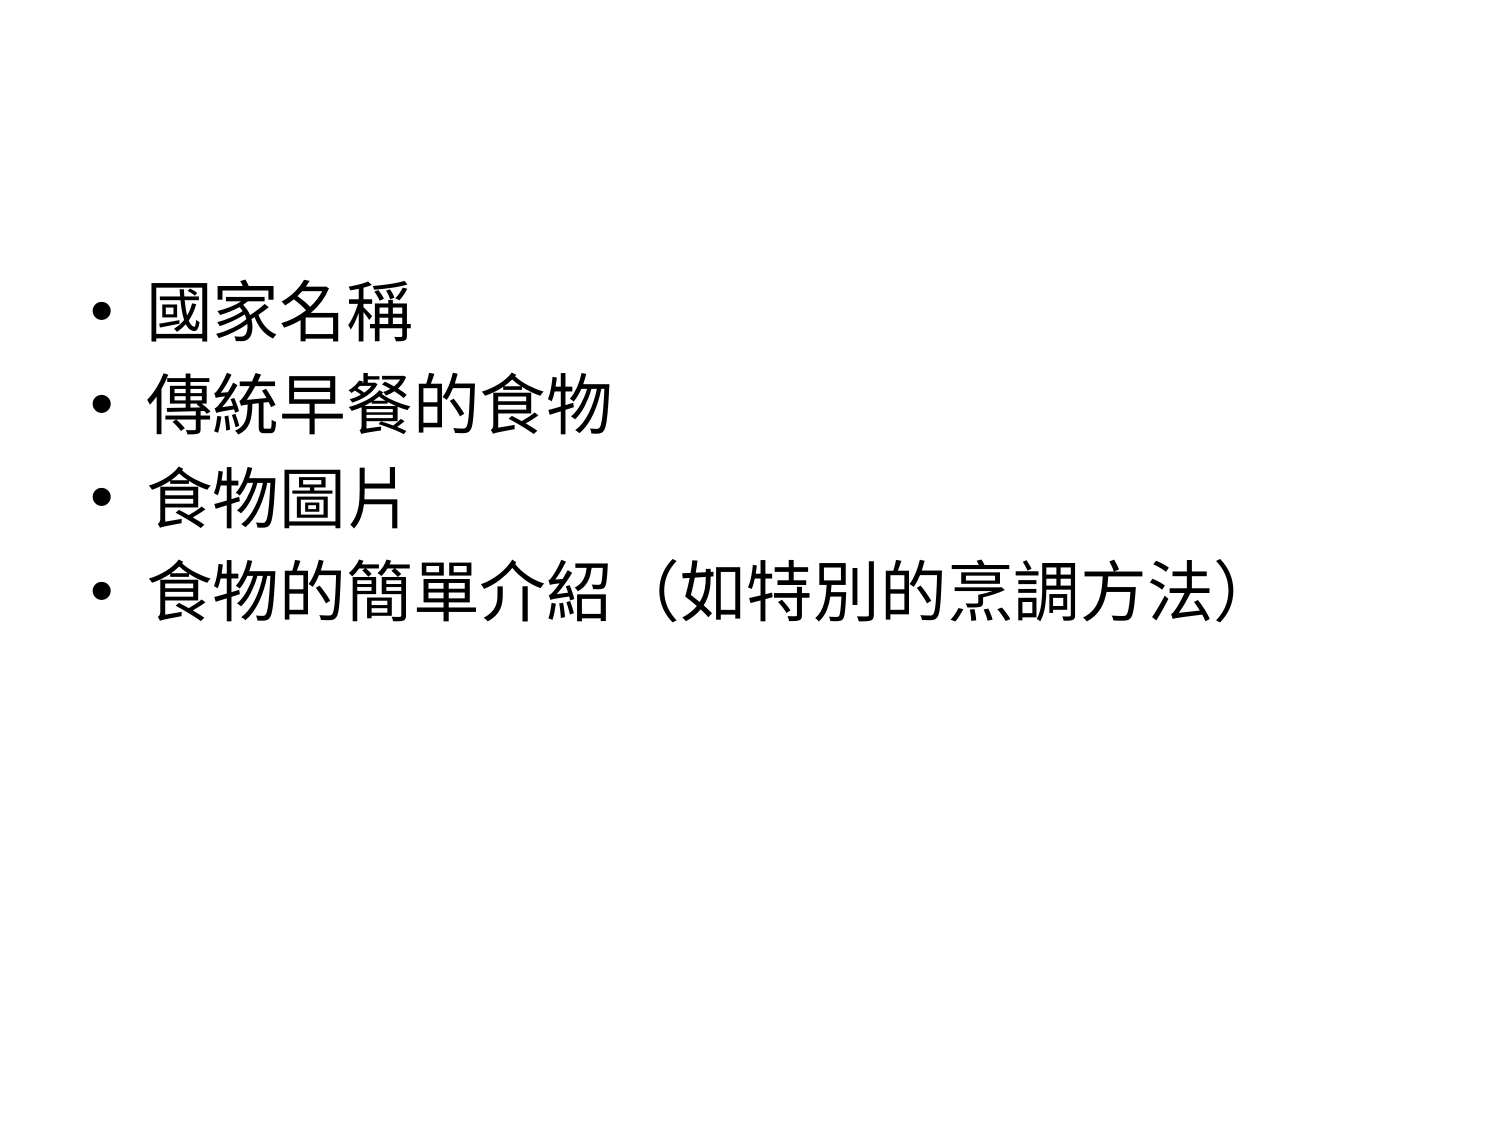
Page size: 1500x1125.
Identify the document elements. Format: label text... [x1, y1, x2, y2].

list 國家名稱 傳統早餐的食物 食物圖片 食物的簡單介紹（如特別的烹調方法） [75, 262, 1425, 1005]
